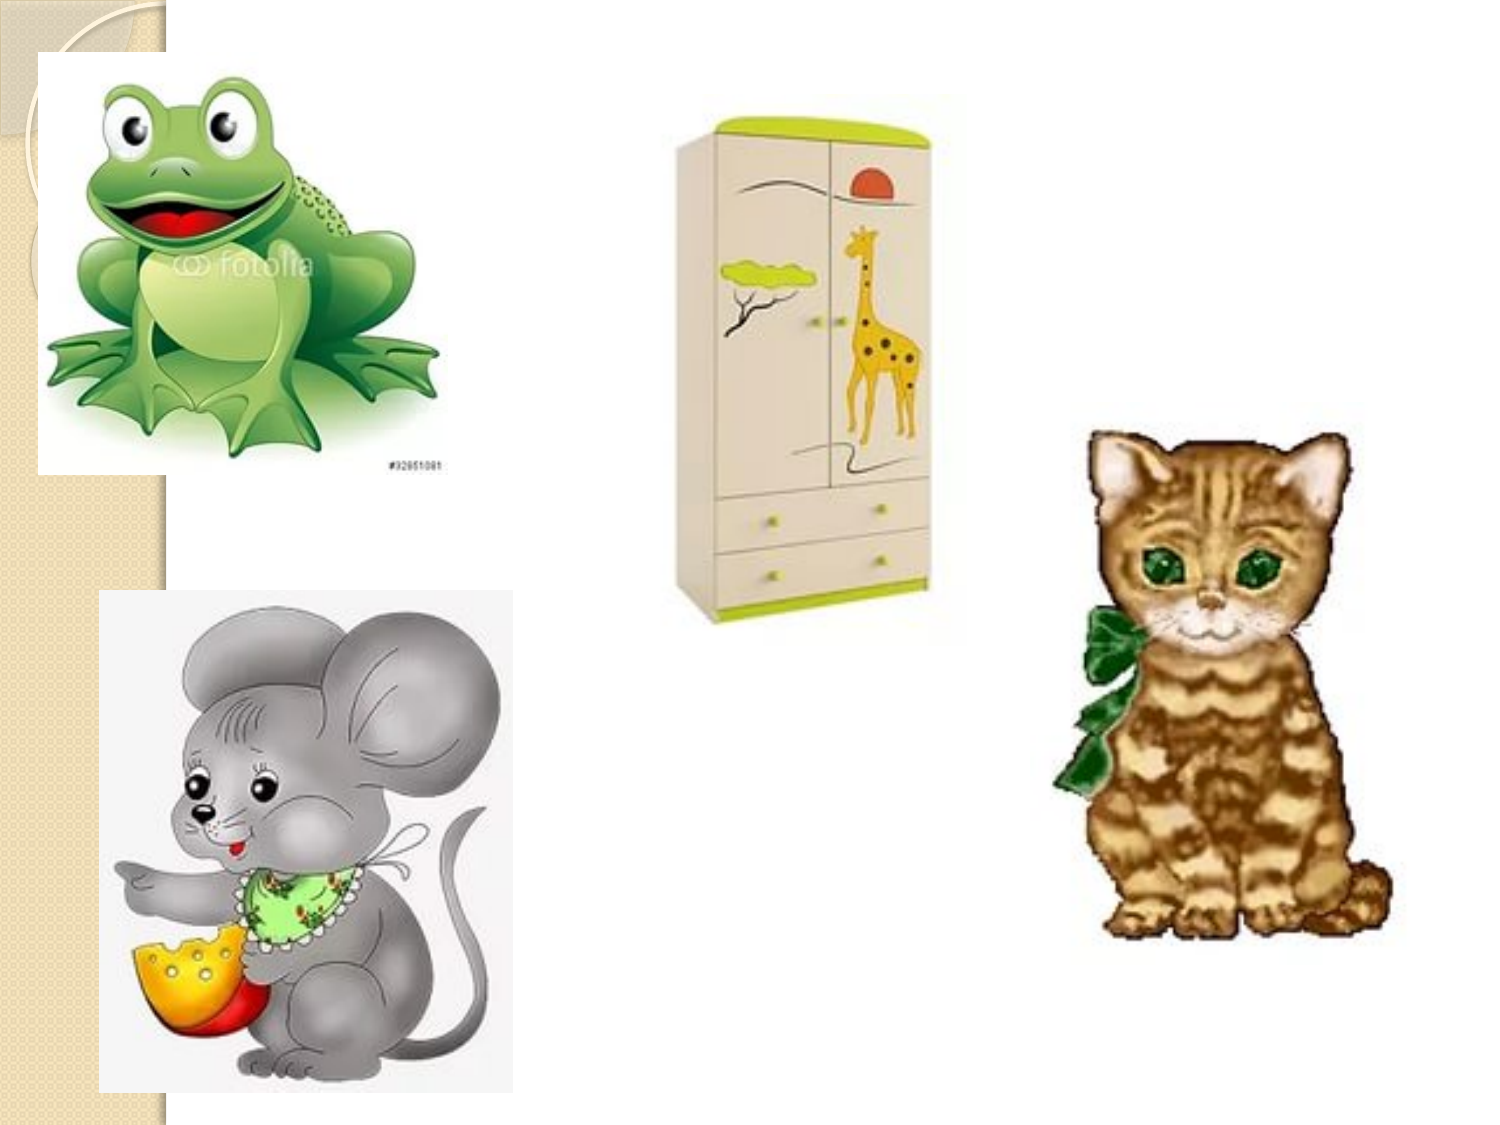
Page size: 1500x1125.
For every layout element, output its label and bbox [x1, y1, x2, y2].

picture [1030, 402, 1426, 965]
picture [38, 51, 449, 476]
picture [98, 590, 513, 1094]
picture [641, 94, 967, 647]
